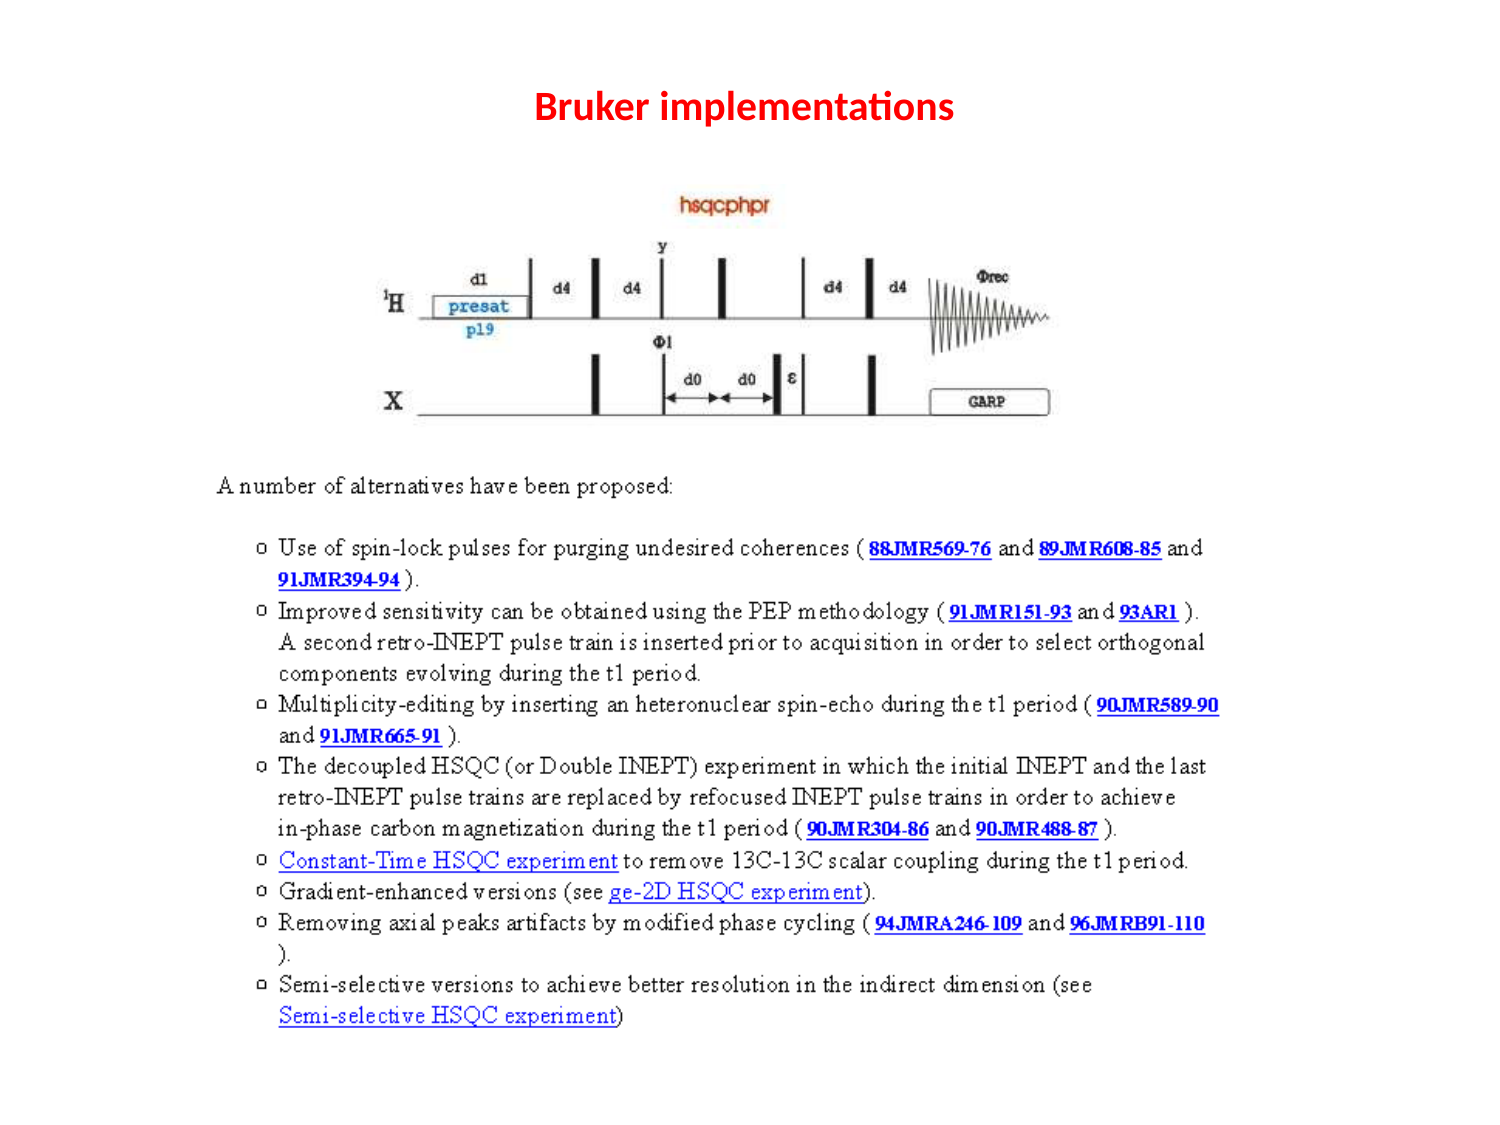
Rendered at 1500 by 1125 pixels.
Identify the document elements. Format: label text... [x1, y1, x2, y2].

picture [182, 184, 1263, 1045]
text_box Bruker implementations [519, 71, 981, 137]
